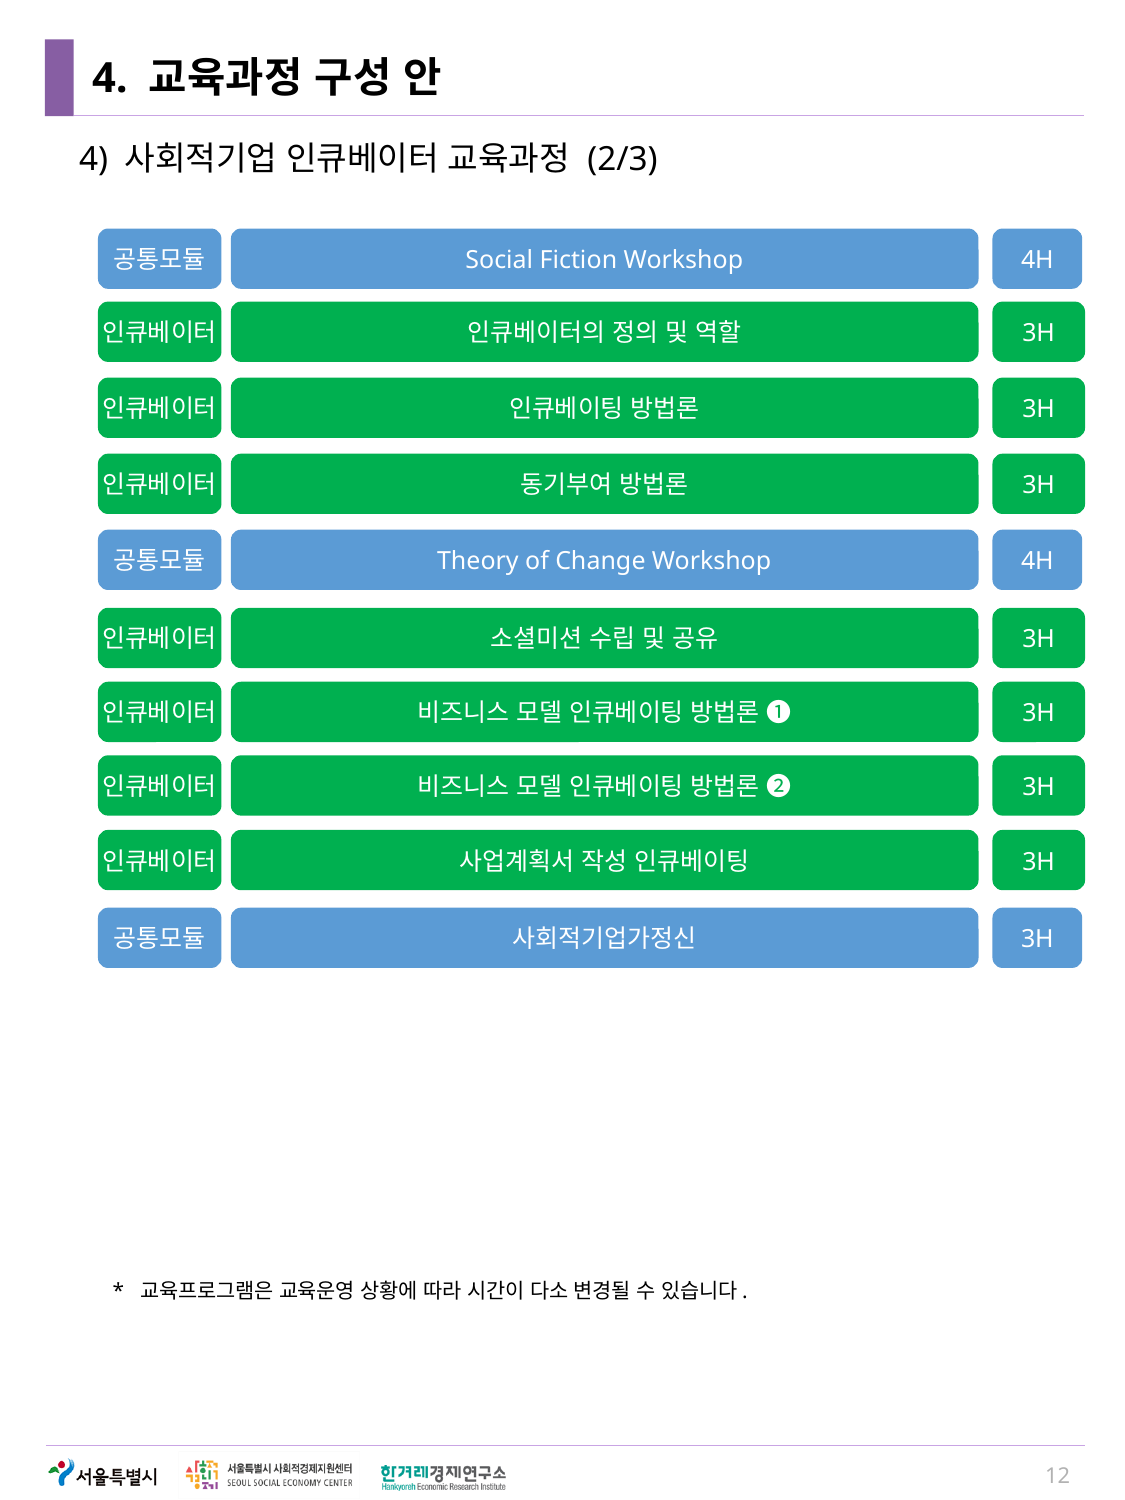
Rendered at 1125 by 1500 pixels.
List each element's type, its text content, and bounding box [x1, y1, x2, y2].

text_box 4) 사회적기업 인큐베이터 교육과정 (2/3) [64, 130, 673, 185]
picture [178, 1451, 360, 1499]
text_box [97, 755, 1086, 816]
picture [48, 1457, 157, 1486]
slide_number 12 [832, 1436, 1086, 1500]
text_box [97, 607, 1086, 669]
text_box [97, 829, 1086, 891]
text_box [97, 301, 1086, 362]
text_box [97, 377, 1086, 438]
title 4. 교육과정 구성 안 [77, 49, 1034, 110]
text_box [97, 907, 1083, 968]
picture [381, 1465, 506, 1491]
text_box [97, 529, 1083, 590]
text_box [97, 228, 1083, 289]
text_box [97, 681, 1086, 743]
text_box * 교육프로그램은 교육운영 상황에 따라 시간이 다소 변경될 수 있습니다. [97, 1273, 1055, 1311]
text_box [97, 453, 1086, 514]
